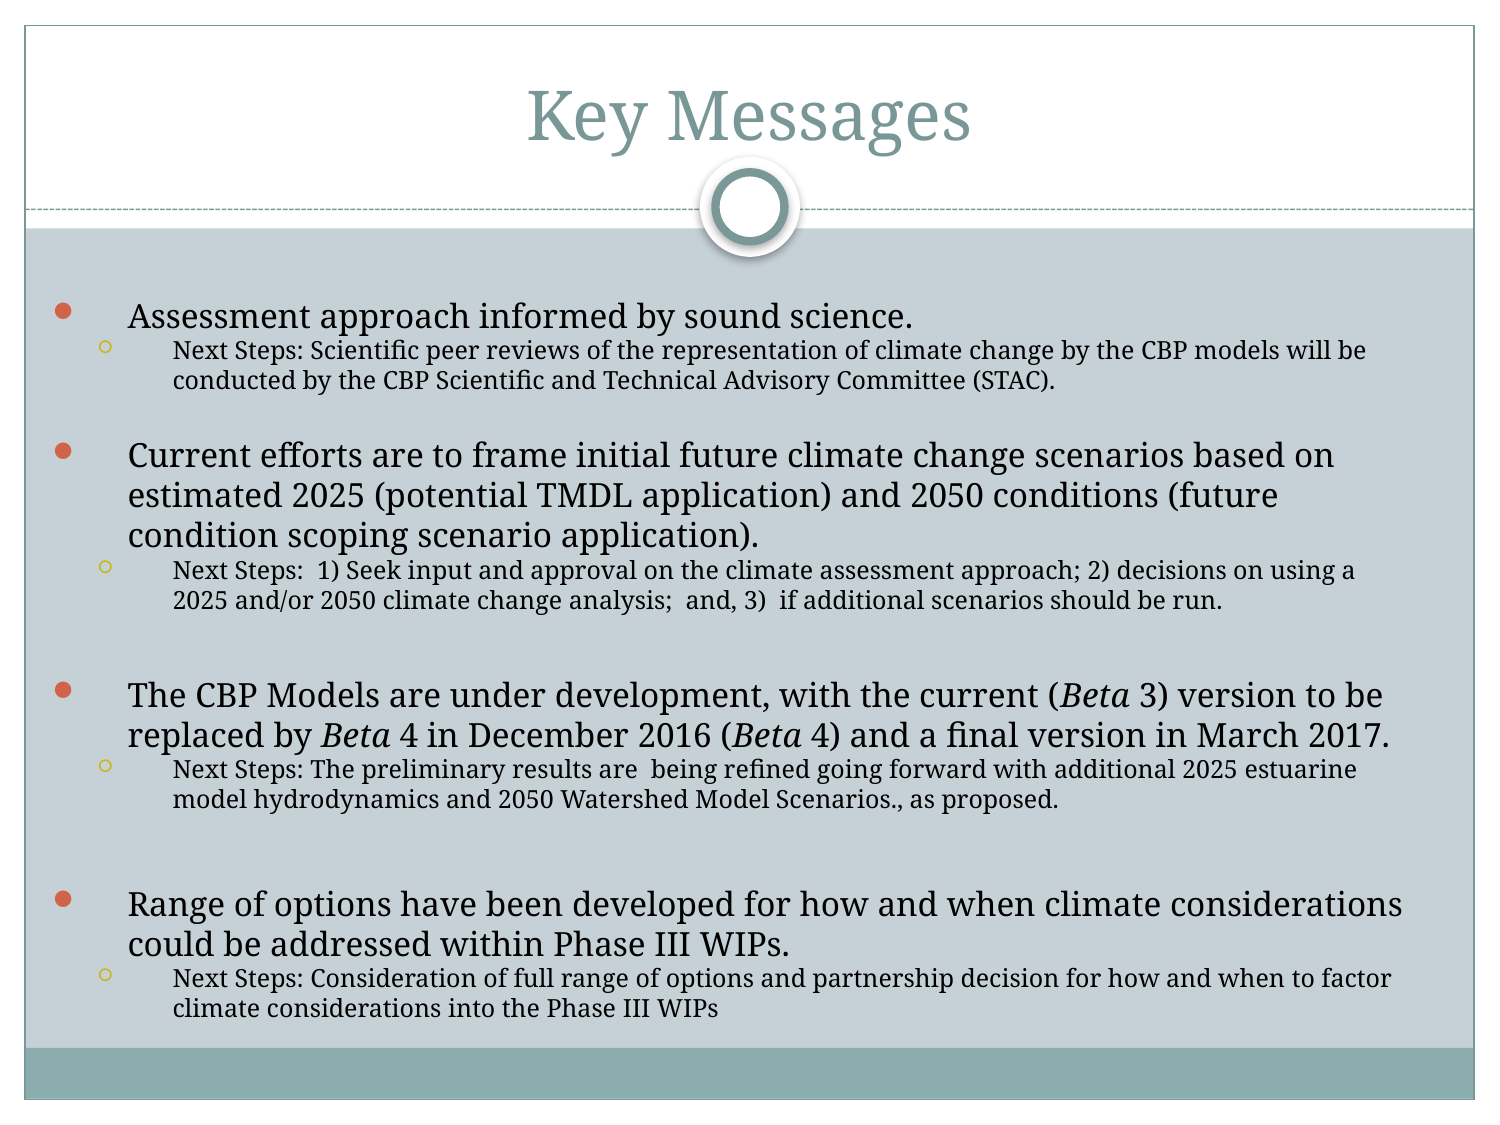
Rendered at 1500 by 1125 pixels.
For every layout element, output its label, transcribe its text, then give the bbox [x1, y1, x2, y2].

list Assessment approach informed by sound science. Next Steps: Scientific peer reviews of the representation of climate change by the CBP models will be conducted by the CBP Scientific and Technical Advisory Committee (STAC). Current efforts are to frame initial future climate change scenarios based on estimated 2025 (potential TMDL application) and 2050 conditions (future condition scoping scenario application). Next Steps: 1) Seek input and approval on the climate assessment approach; 2) decisions on using a 2025 and/or 2050 climate change analysis; and, 3) if additional scenarios should be run. The CBP Models are under development, with the current (Beta 3) version to be replaced by Beta 4 in December 2016 (Beta 4) and a final version in March 2017. Next Steps: The preliminary results are being refined going forward with additional 2025 estuarine model hydrodynamics and 2050 Watershed Model Scenarios., as proposed. Range of options have been developed for how and when climate considerations could be addressed within Phase III WIPs. Next Steps: Consideration of full range of options and partnership decision for how and when to factor climate considerations into the Phase III WIPs [37, 287, 1433, 1100]
title Key Messages [49, 37, 1450, 162]
